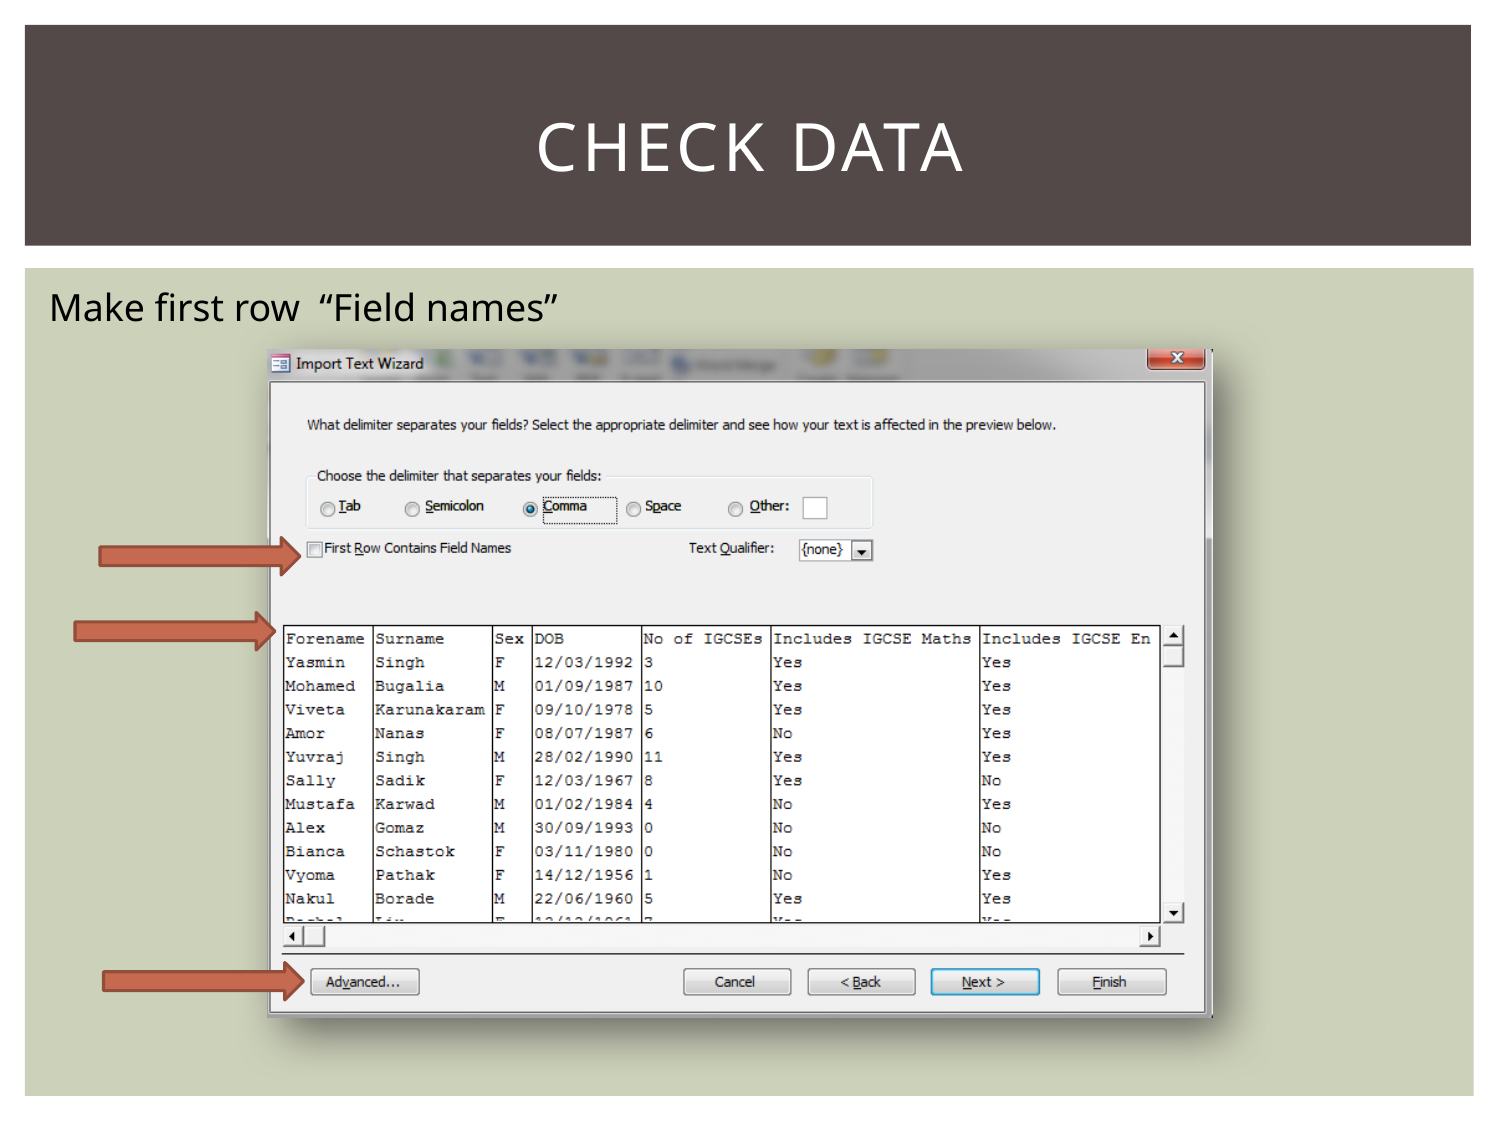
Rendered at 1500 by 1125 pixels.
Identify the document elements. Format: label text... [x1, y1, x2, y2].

title Check data [62, 58, 1438, 232]
text_box Make first row “Field names” [33, 276, 573, 337]
text_box [73, 611, 262, 652]
text_box [98, 545, 262, 568]
picture [267, 349, 1213, 1019]
text_box [101, 970, 262, 993]
